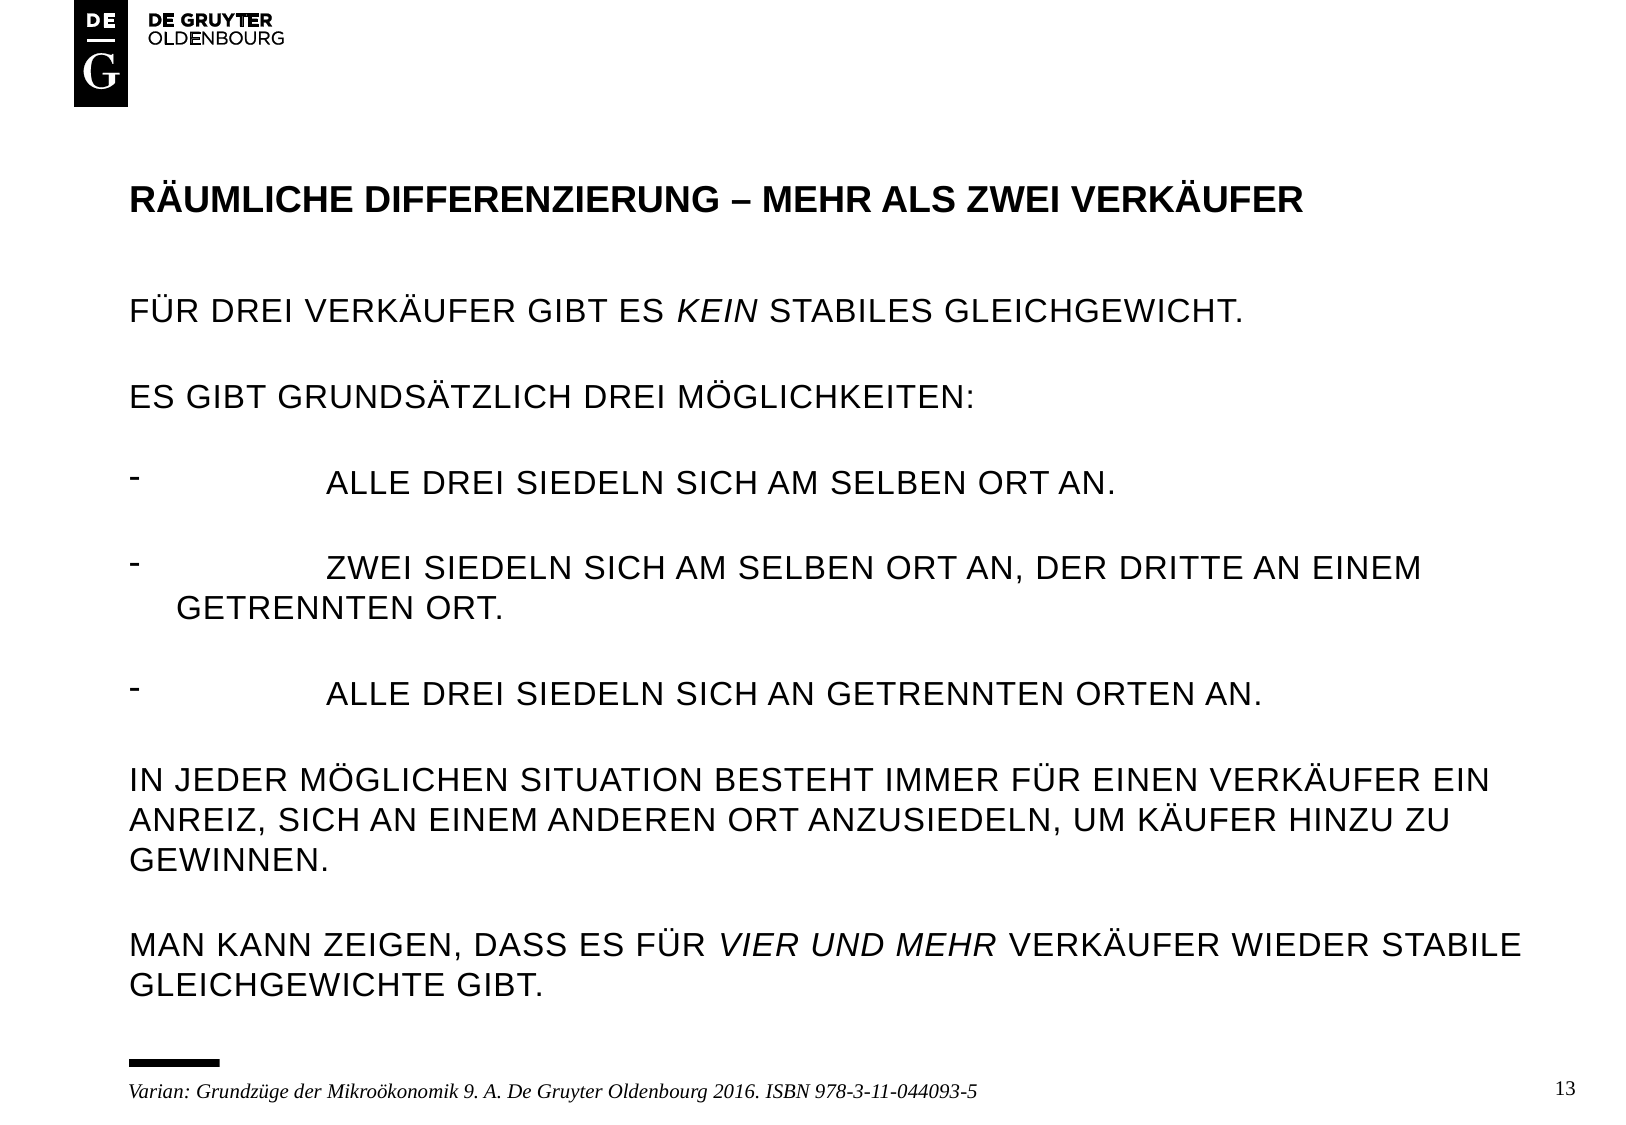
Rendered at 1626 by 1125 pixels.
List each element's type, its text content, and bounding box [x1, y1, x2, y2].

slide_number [128, 1077, 1539, 1108]
slide_number 13 [1554, 1074, 1614, 1104]
list FÜR DREI VERKÄUFER GIBT ES KEIN STABILES GLEICHGEWICHT. ES GIBT GRUNDSÄTZLICH DREI MÖGLICHKEITEN: ALLE DREI SIEDELN SICH AM SELBEN ORT AN. ZWEI SIEDELN SICH AM SELBEN ORT AN, DER DRITTE AN EINEM GETRENNTEN ORT. ALLE DREI SIEDELN SICH AN GETRENNTEN ORTEN AN. IN JEDER MÖGLICHEN SITUATION BESTEHT IMMER FÜR EINEN VERKÄUFER EIN ANREIZ, SICH AN EINEM ANDEREN ORT ANZUSIEDELN, UM KÄUFER HINZU ZU GEWINNEN. MAN KANN ZEIGEN, DASS ES FÜR VIER UND MEHR VERKÄUFER WIEDER STABILE GLEICHGEWICHTE GIBT. [129, 289, 1556, 1018]
title RÄUMLICHE DIFFERENZIERUNG – MEHR ALS ZWEI VERKÄUFER [129, 174, 1556, 231]
